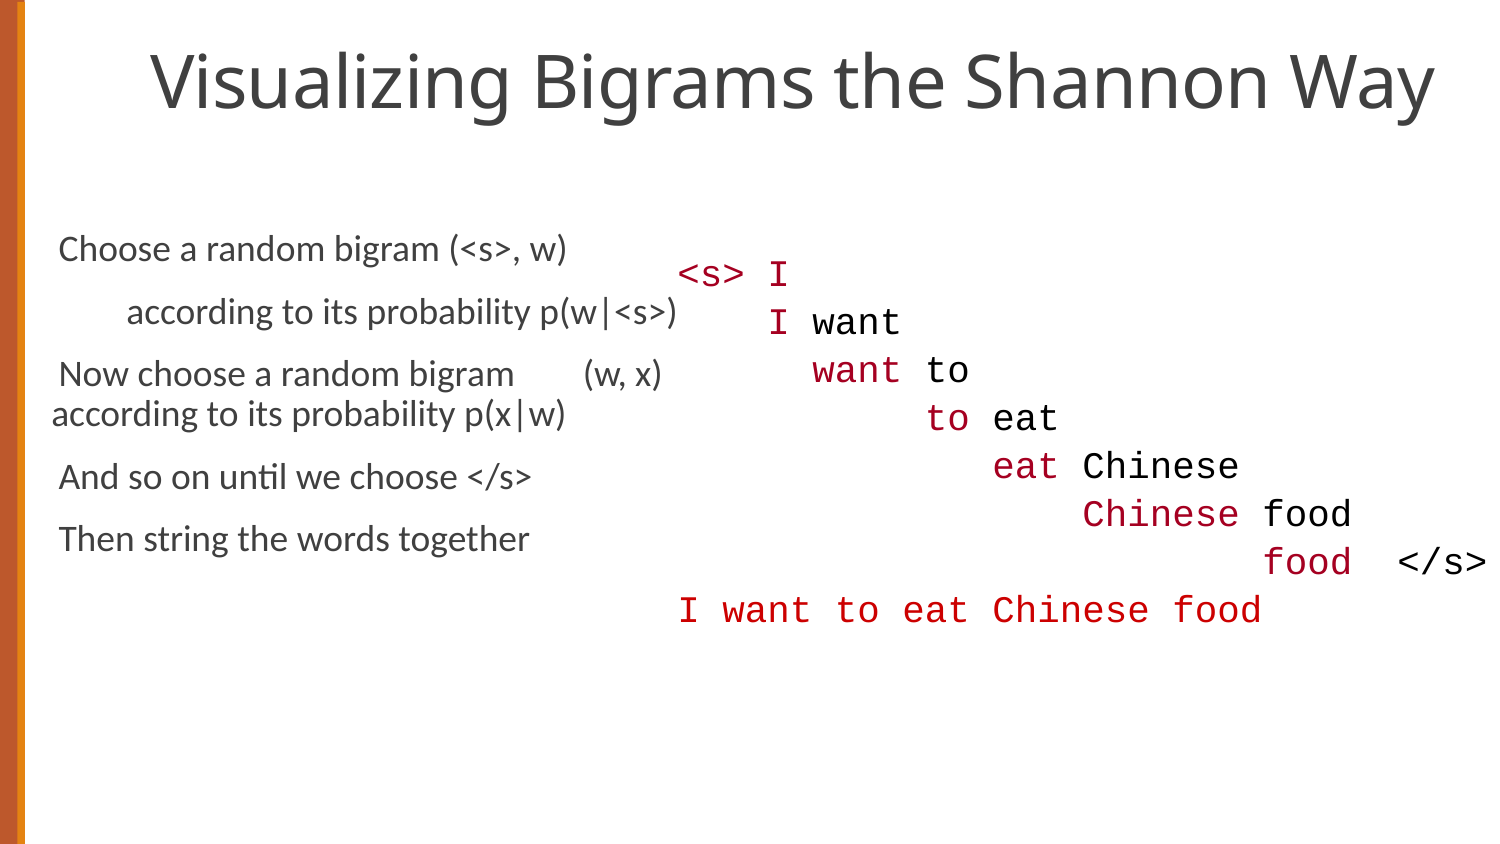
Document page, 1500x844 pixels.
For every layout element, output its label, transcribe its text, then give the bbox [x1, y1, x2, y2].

text_box <s> I I want want to to eat eat Chinese Chinese food food </s> I want to eat Chinese food [662, 246, 1500, 794]
list Choose a random bigram (<s>, w) according to its probability p(w|<s>) Now choose a random bigram (w, x) according to its probability p(x|w) And so on until we choose </s> Then string the words together [50, 221, 800, 747]
title Visualizing Bigrams the Shannon Way [135, 19, 1450, 132]
